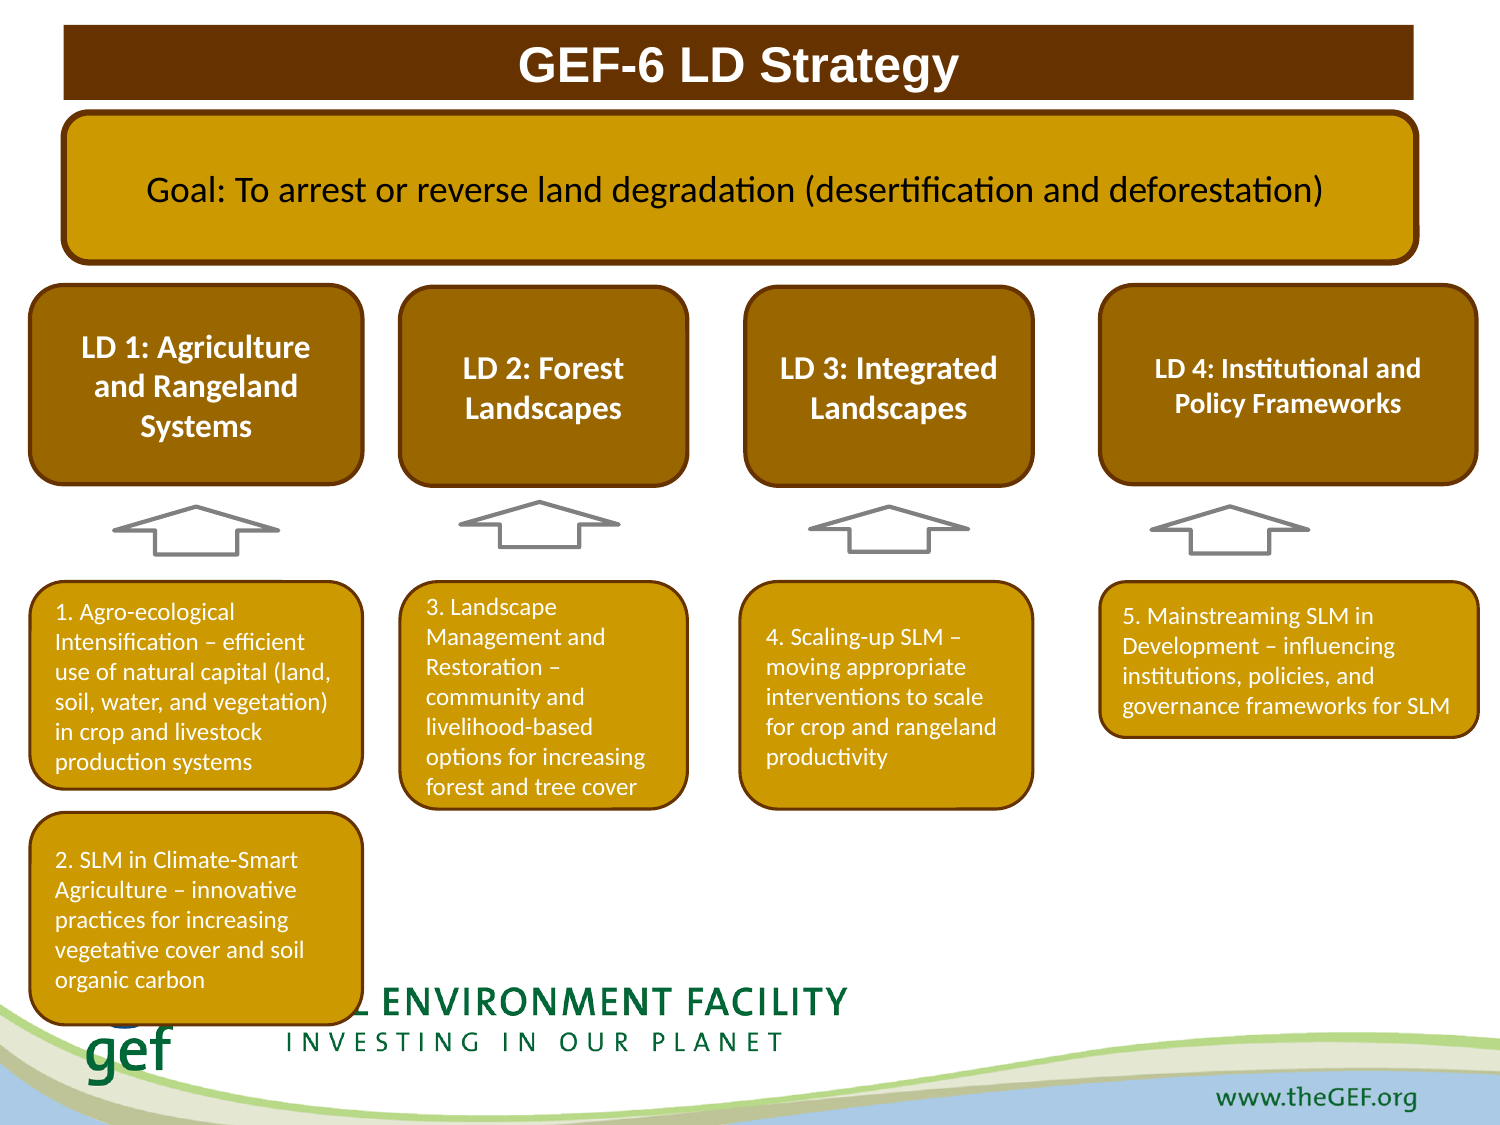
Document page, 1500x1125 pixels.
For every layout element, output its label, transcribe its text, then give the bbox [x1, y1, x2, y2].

text_box 2. SLM in Climate-Smart Agriculture – innovative practices for increasing vegetative cover and soil organic carbon [27, 810, 365, 1027]
text_box LD 2: Forest Landscapes [397, 284, 690, 488]
text_box 5. Mainstreaming SLM in Development – influencing institutions, policies, and governance frameworks for SLM [1097, 579, 1481, 740]
text_box 3. Landscape Management and Restoration – community and livelihood-based options for increasing forest and tree cover [397, 579, 690, 812]
text_box [807, 504, 971, 554]
text_box 4. Scaling-up SLM – moving appropriate interventions to scale for crop and rangeland productivity [737, 579, 1035, 812]
text_box LD 4: Institutional and Policy Frameworks [1097, 282, 1479, 487]
text_box [1149, 504, 1311, 556]
title GEF-6 LD Strategy [63, 24, 1414, 101]
text_box [111, 504, 281, 557]
text_box LD 1: Agriculture and Rangeland Systems [27, 282, 365, 487]
picture [0, 920, 1500, 1125]
text_box [458, 499, 621, 550]
text_box 1. Agro-ecological Intensification – efficient use of natural capital (land, soil, water, and vegetation) in crop and livestock production systems [27, 579, 365, 792]
text_box Goal: To arrest or reverse land degradation (desertification and deforestation) [61, 110, 1419, 265]
text_box LD 3: Integrated Landscapes [743, 284, 1035, 488]
